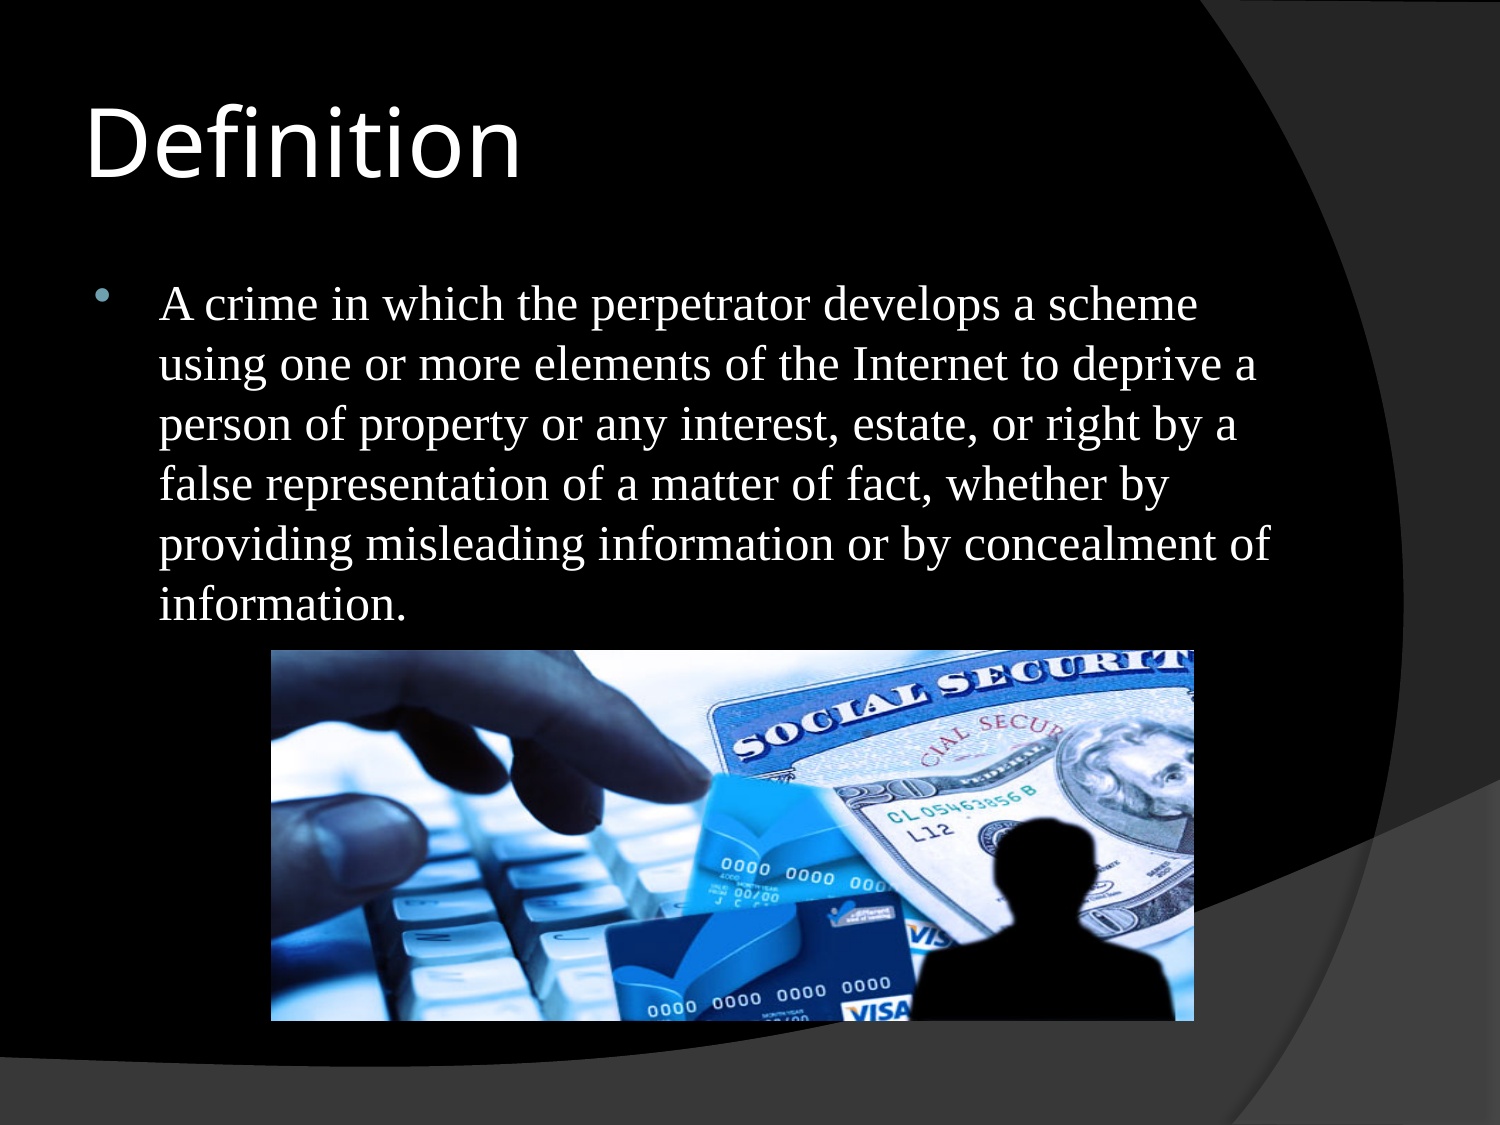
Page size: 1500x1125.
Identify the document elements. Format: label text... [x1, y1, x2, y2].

picture [271, 650, 1195, 1022]
list A crime in which the perpetrator develops a scheme using one or more elements of the Internet to deprive a person of property or any interest, estate, or right by a false representation of a matter of fact, whether by providing misleading information or by concealment of information. [75, 262, 1300, 1005]
title Definition [75, 45, 1300, 233]
